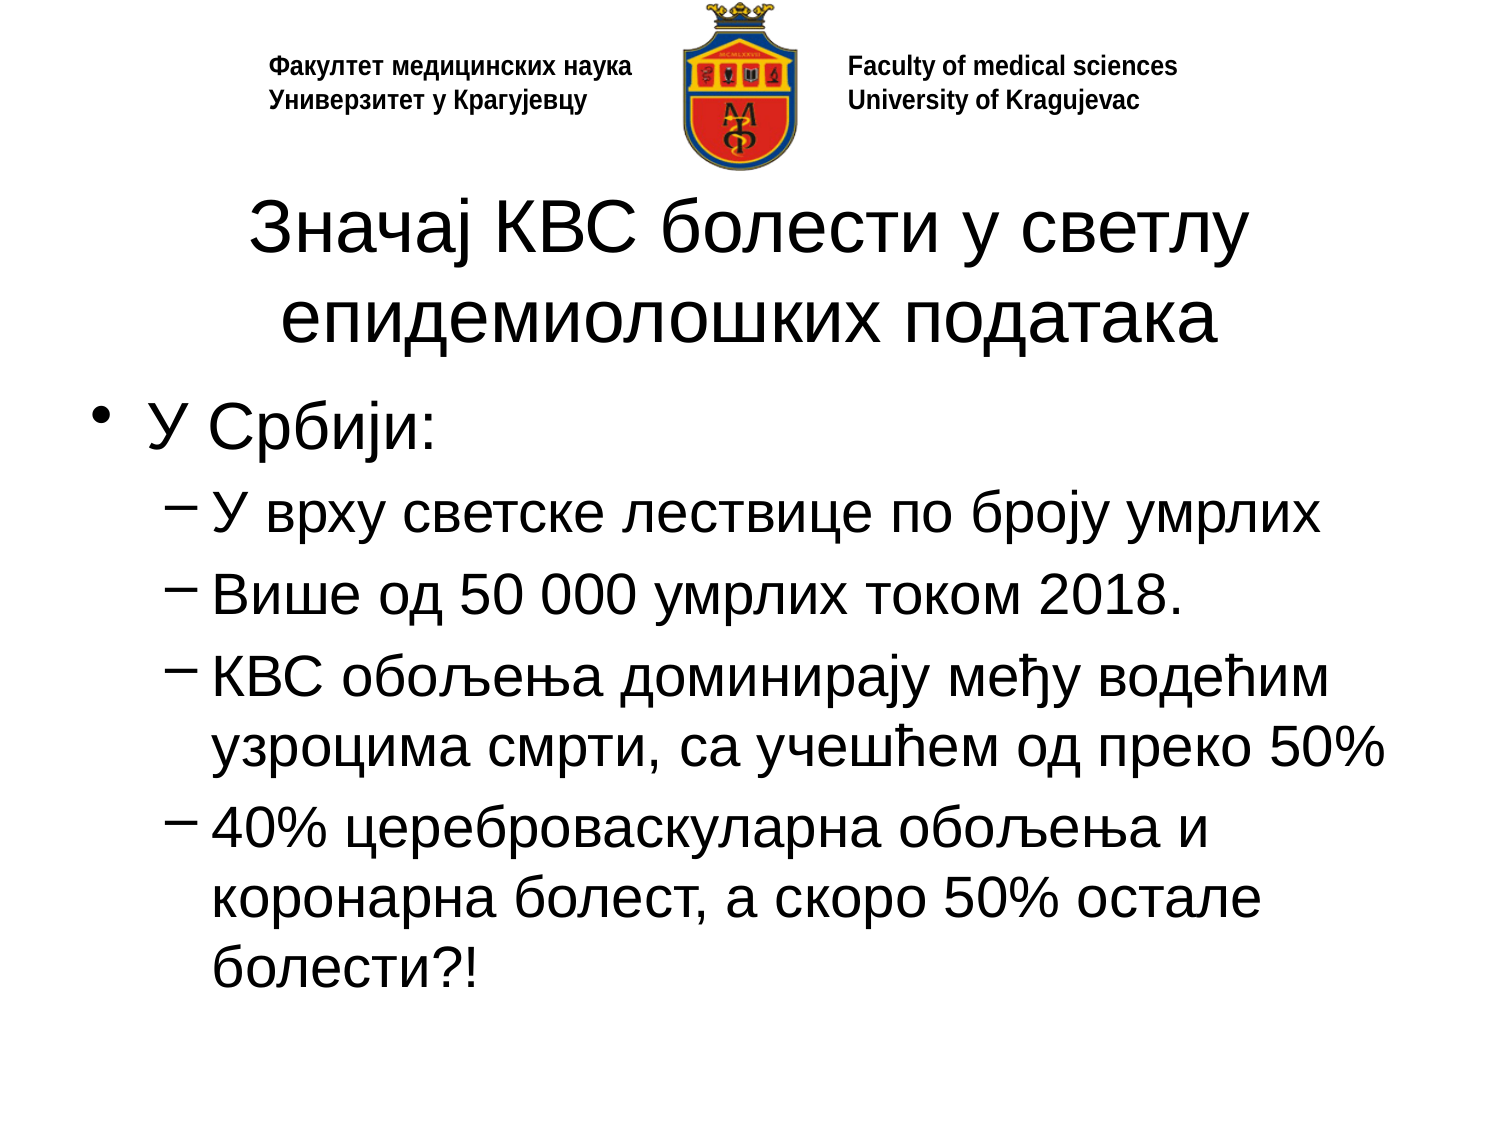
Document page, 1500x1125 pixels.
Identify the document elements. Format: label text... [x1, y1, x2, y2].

list У Србији: У врху светске лествице по броју умрлих Више од 50 000 умрлих током 2018. КВС обољења доминирају међу водећим узроцима смрти, са учешћем од преко 50% 40% цереброваскуларна обољења и коронарна болест, а скоро 50% остале болести?! [74, 374, 1426, 1118]
title Значај КВС болести у светлу епидемиолошких података [74, 173, 1426, 362]
